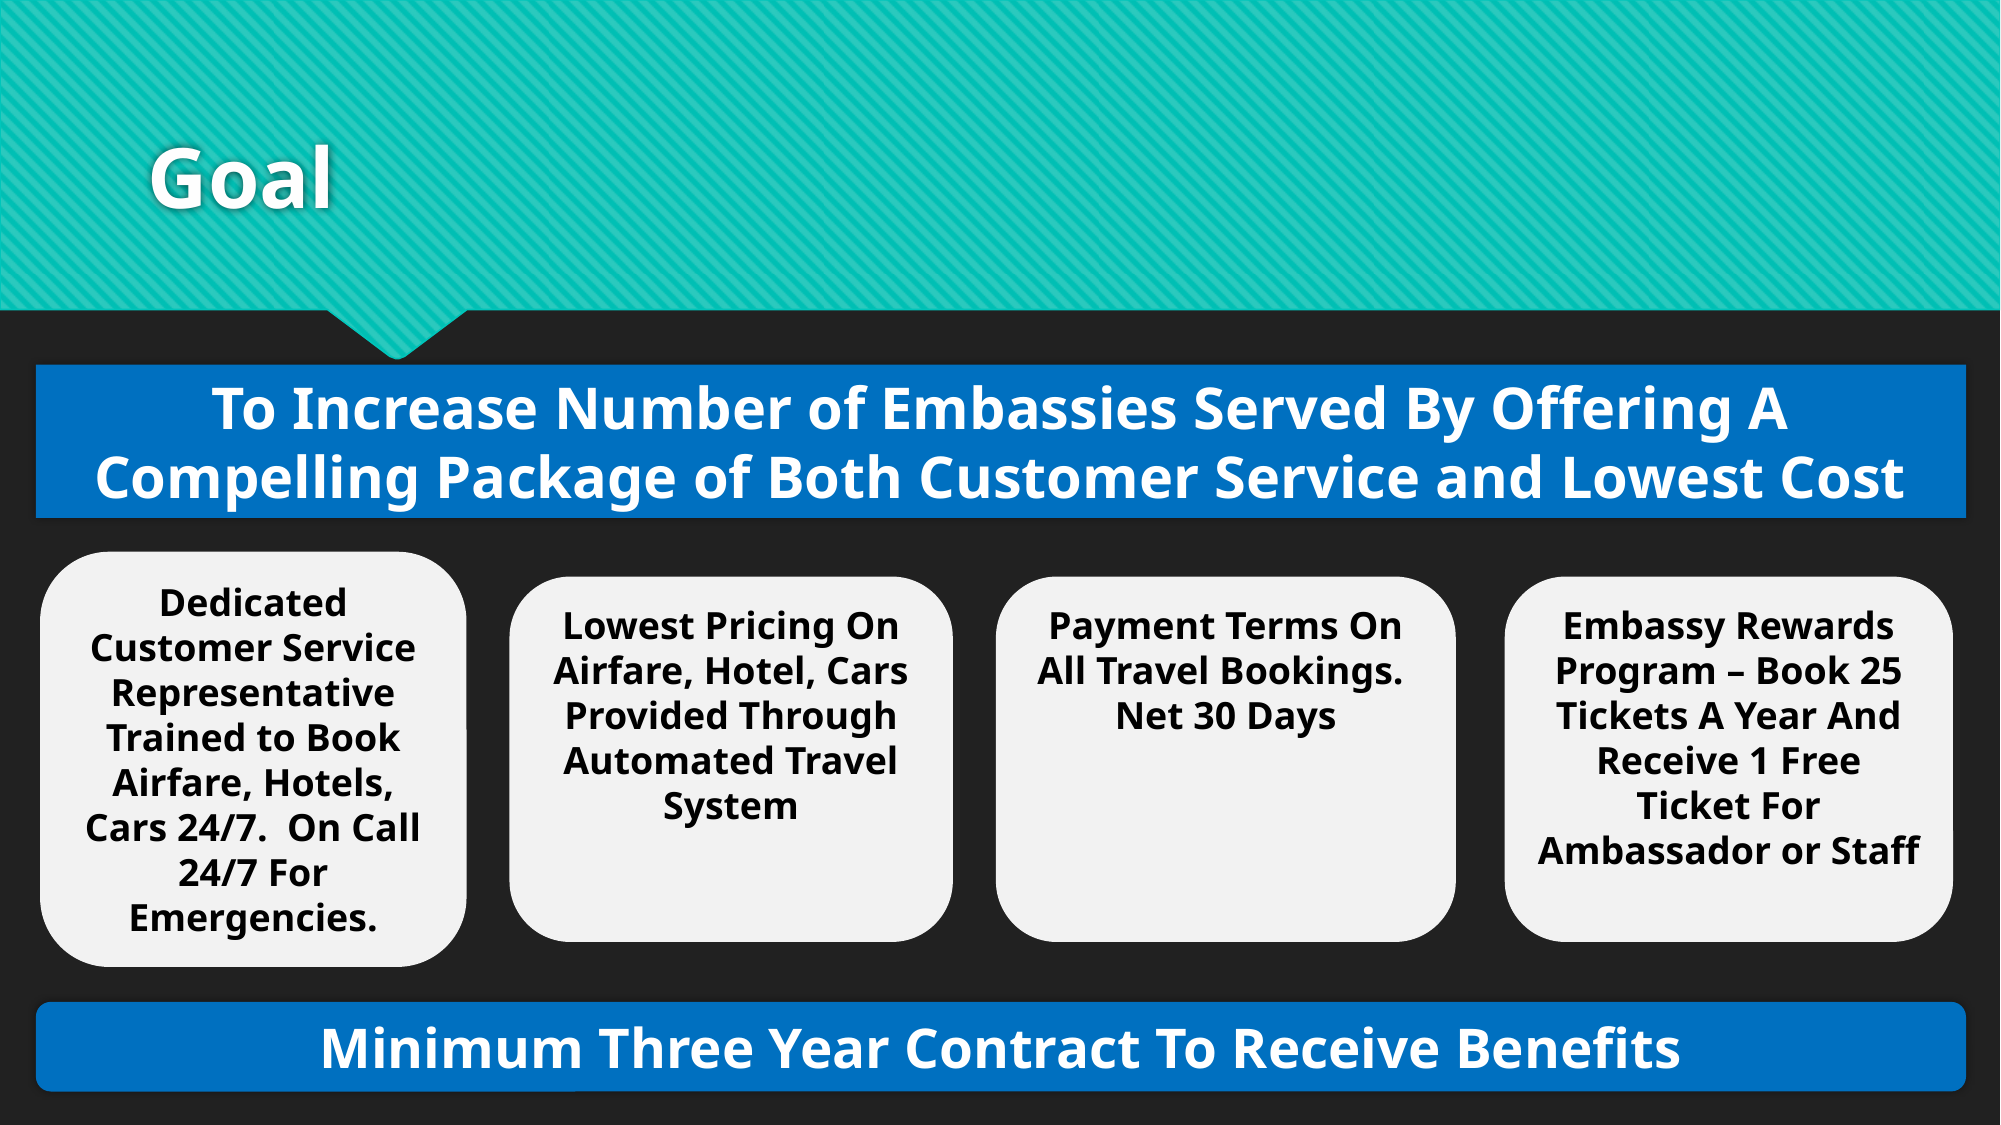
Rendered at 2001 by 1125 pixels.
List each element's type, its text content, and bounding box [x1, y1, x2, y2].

text_box Payment Terms On All Travel Bookings. Net 30 Days [995, 576, 1456, 942]
text_box Embassy Rewards Program – Book 25 Tickets A Year And Receive 1 Free Ticket For Ambassador or Staff [1504, 576, 1954, 942]
text_box Lowest Pricing On Airfare, Hotel, Cars Provided Through Automated Travel System [509, 576, 953, 942]
list To Increase Number of Embassies Served By Offering A Compelling Package of Both Customer Service and Lowest Cost [35, 364, 1967, 518]
text_box Dedicated Customer Service Representative Trained to Book Airfare, Hotels, Cars 24/7. On Call 24/7 For Emergencies. [40, 551, 467, 967]
text_box Minimum Three Year Contract To Receive Benefits [35, 1001, 1967, 1092]
title Goal [132, 73, 1868, 233]
